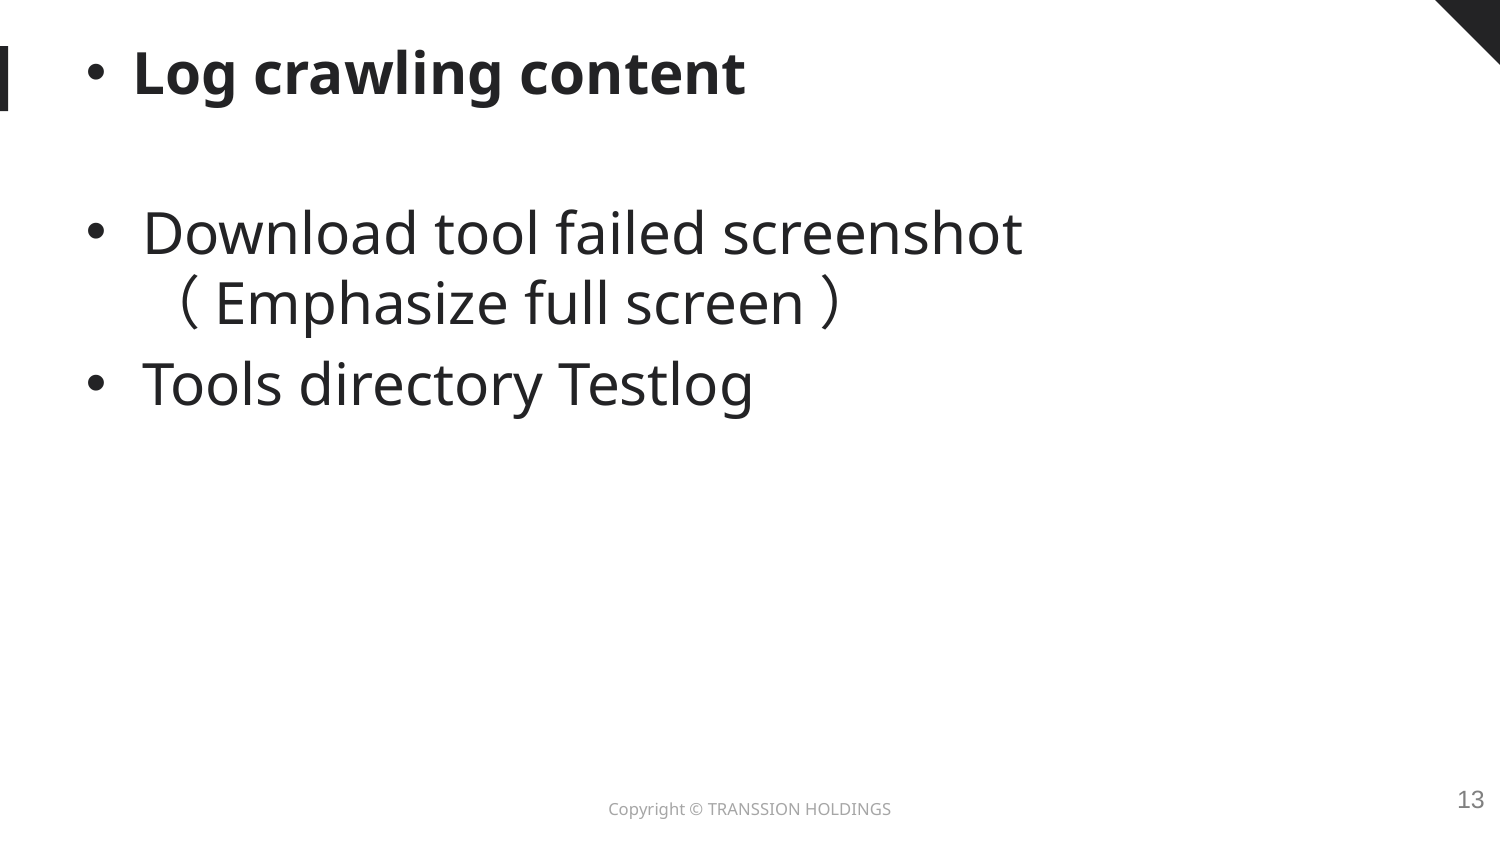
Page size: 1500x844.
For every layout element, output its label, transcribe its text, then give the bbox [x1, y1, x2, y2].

slide_number 12 [1149, 776, 1500, 822]
list Download tool failed screenshot （Emphasize full screen） Tools directory Testlog [70, 126, 1429, 775]
title Log crawling content [70, 27, 1429, 114]
